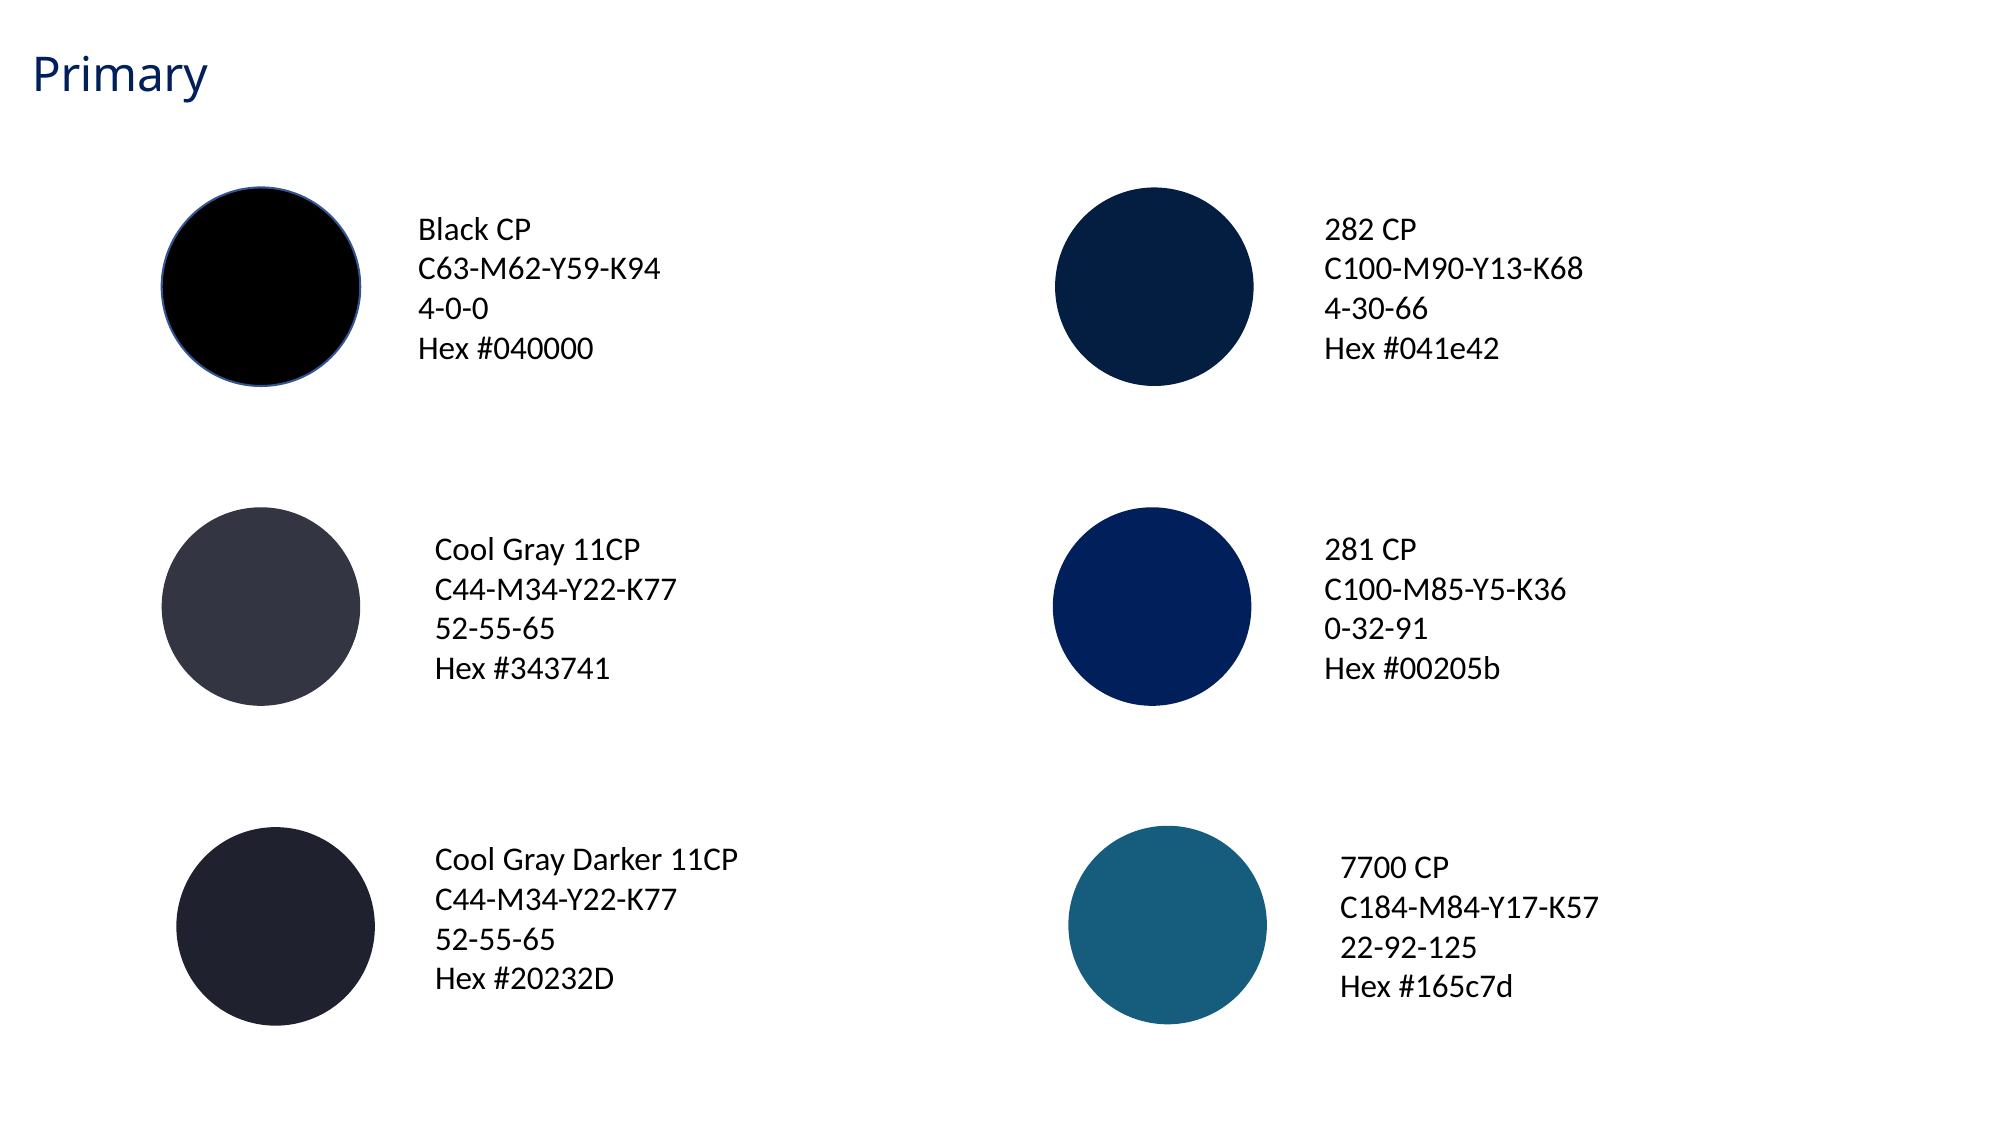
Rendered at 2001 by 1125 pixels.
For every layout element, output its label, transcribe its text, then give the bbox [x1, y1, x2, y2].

title Primary [29, 0, 324, 170]
text_box [160, 186, 362, 388]
text_box Cool Gray Darker 11CP C44-M34-Y22-K77 52-55-65 Hex #20232D [420, 830, 754, 1004]
text_box [175, 826, 376, 1027]
text_box [1054, 186, 1255, 388]
text_box 282 CP C100-M90-Y13-K68 4-30-66 Hex #041e42 [1309, 199, 1599, 374]
text_box [160, 506, 362, 707]
text_box Cool Gray 11CP C44-M34-Y22-K77 52-55-65 Hex #343741 [420, 519, 693, 694]
text_box [1051, 506, 1253, 707]
text_box 281 CP C100-M85-Y5-K36 0-32-91 Hex #00205b [1309, 519, 1583, 694]
text_box [1067, 824, 1268, 1026]
text_box 7700 CP C184-M84-Y17-K57 22-92-125 Hex #165c7d [1325, 838, 1615, 1012]
text_box Black CP C63-M62-Y59-K94 4-0-0 Hex #040000 [403, 199, 676, 374]
